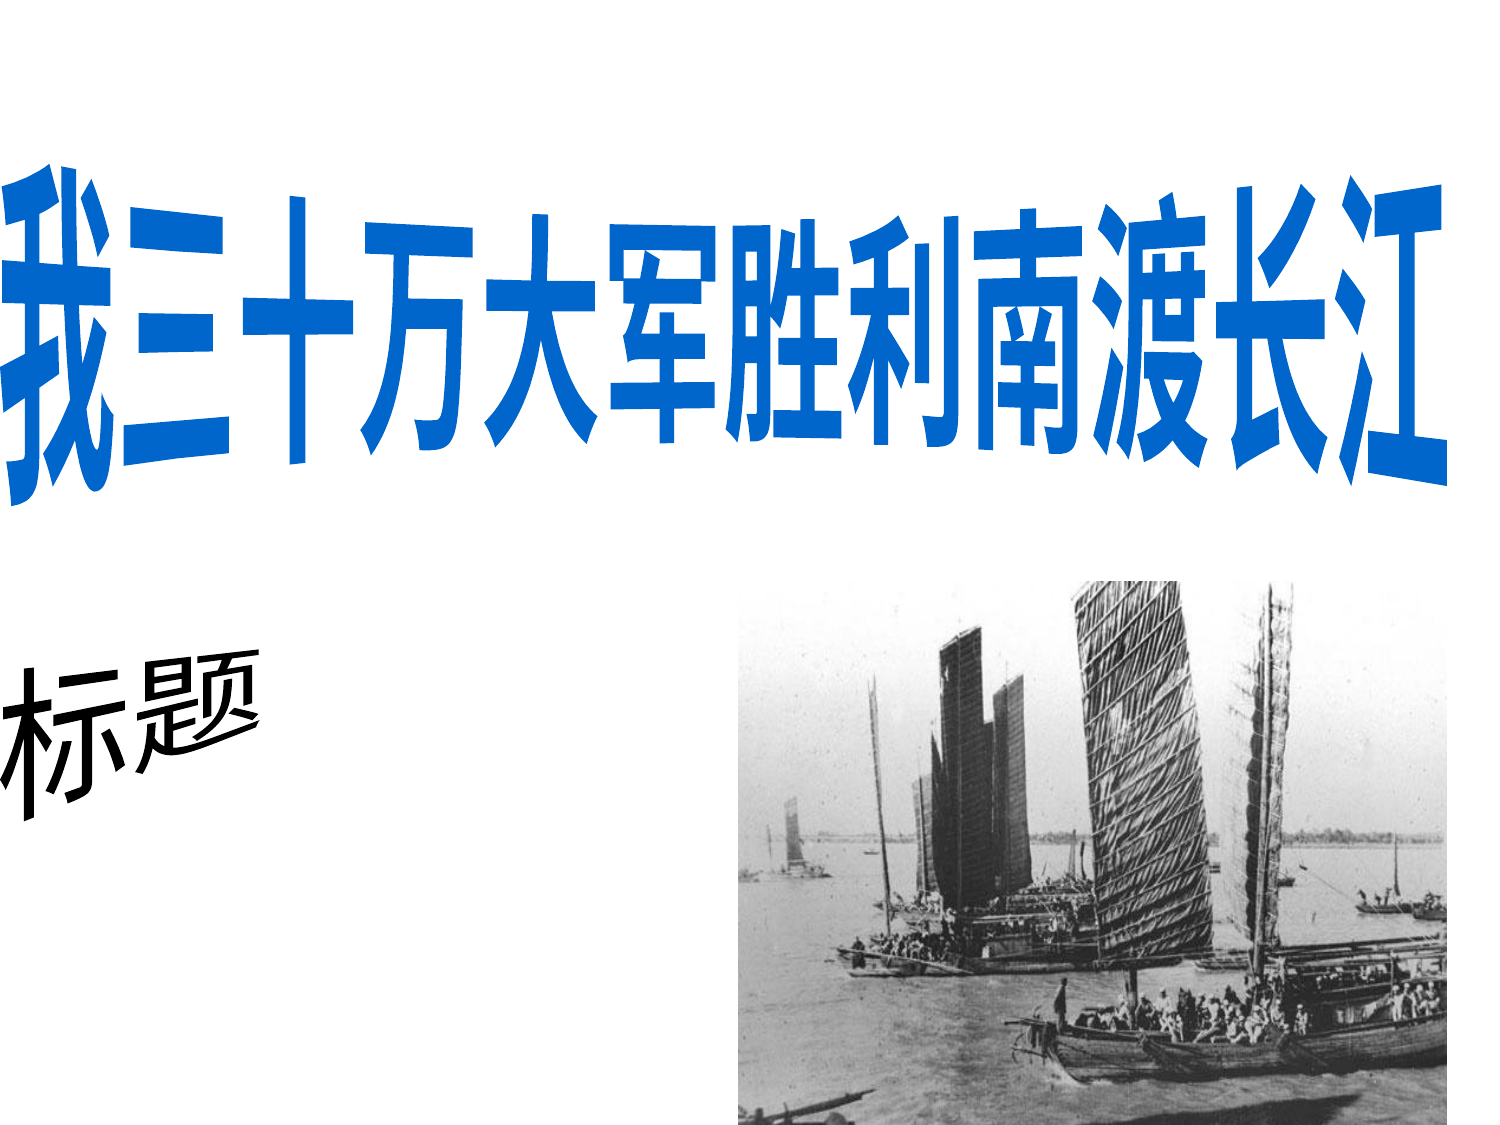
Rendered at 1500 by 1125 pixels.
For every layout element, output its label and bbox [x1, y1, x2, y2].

picture [737, 580, 1448, 1125]
